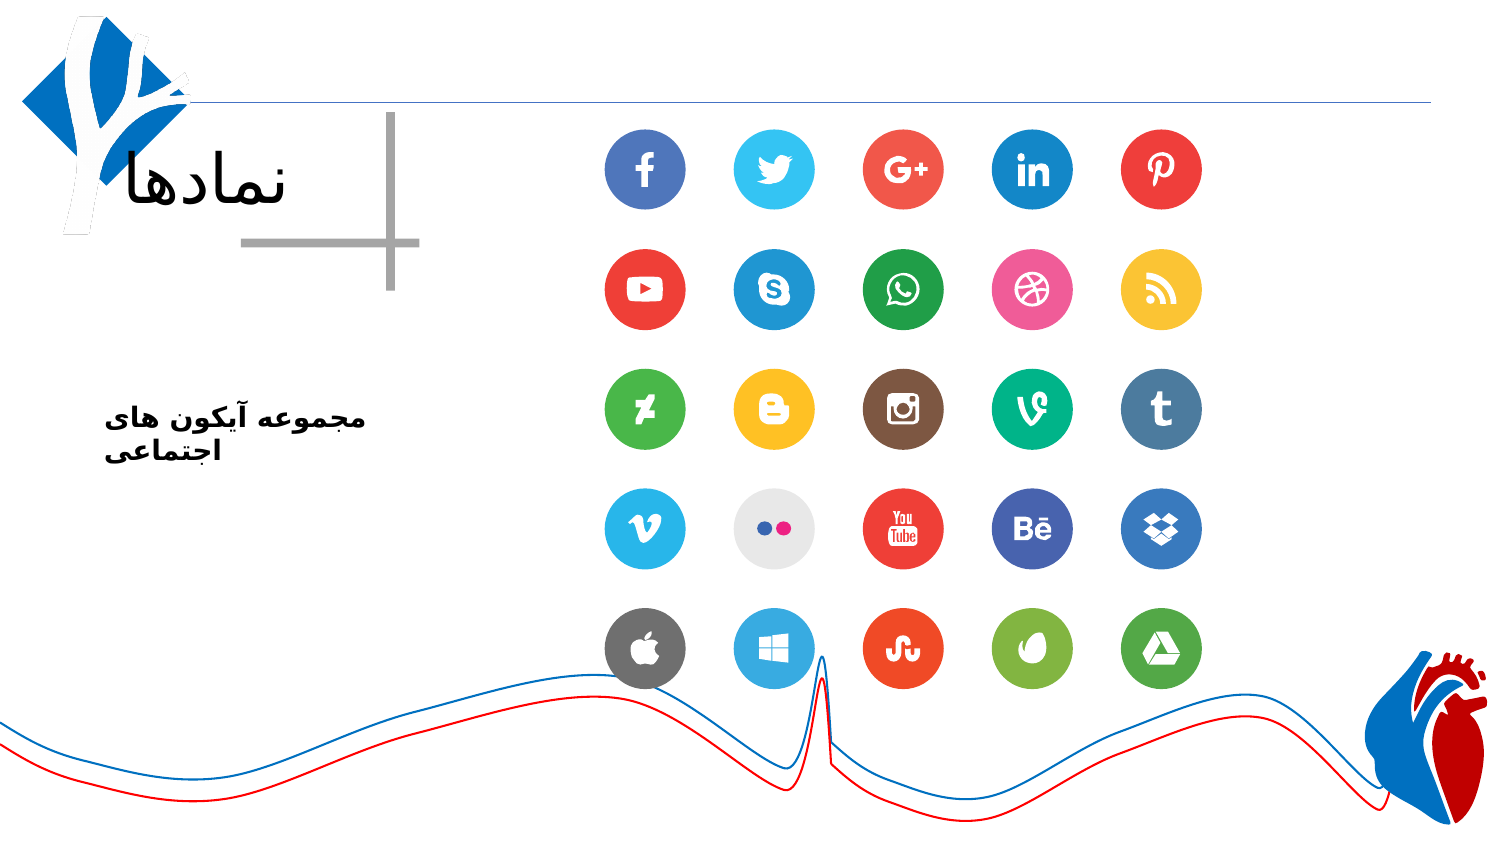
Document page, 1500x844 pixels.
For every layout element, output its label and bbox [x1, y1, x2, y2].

text_box [862, 488, 944, 570]
text_box [991, 129, 1073, 210]
text_box [1120, 129, 1202, 210]
text_box [733, 608, 815, 690]
text_box [1120, 249, 1202, 331]
text_box [862, 249, 944, 331]
text_box [733, 129, 815, 210]
text_box [733, 249, 815, 331]
text_box [862, 368, 944, 450]
text_box [733, 488, 815, 570]
text_box [991, 488, 1073, 570]
text_box [991, 249, 1073, 331]
text_box [604, 608, 686, 690]
text_box [733, 368, 815, 450]
text_box [1120, 368, 1202, 450]
text_box [862, 129, 944, 210]
text_box [1120, 608, 1202, 690]
text_box [604, 249, 686, 331]
text_box [991, 608, 1073, 690]
text_box [604, 488, 686, 570]
text_box [65, 111, 446, 562]
text_box [862, 608, 944, 690]
text_box [604, 129, 686, 210]
text_box [1120, 488, 1202, 570]
text_box [991, 368, 1073, 450]
picture [63, 16, 191, 235]
text_box [604, 368, 686, 450]
